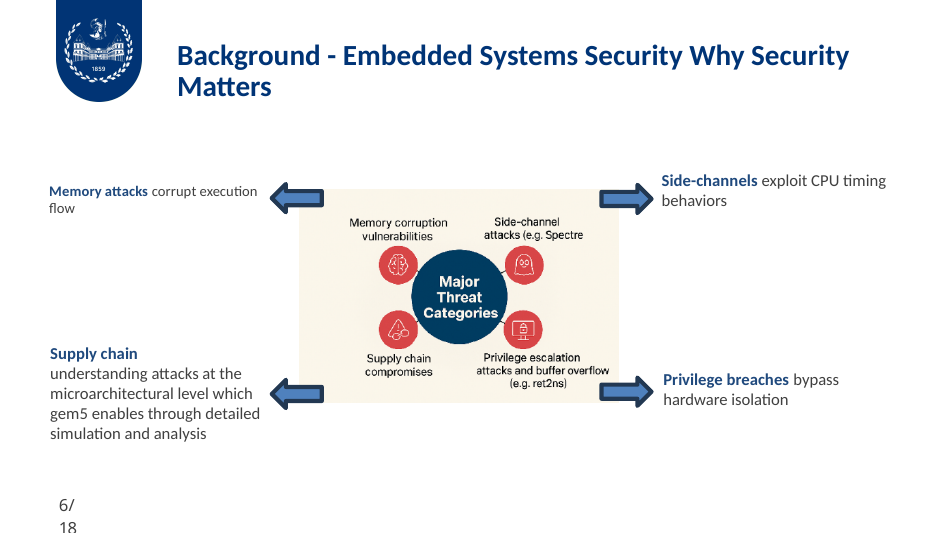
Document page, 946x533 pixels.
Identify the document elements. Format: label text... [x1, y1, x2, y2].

picture [298, 189, 619, 403]
text_box [269, 182, 296, 215]
text_box Memory attacks corrupt execution flow [49, 163, 280, 217]
text_box Side-channels exploit CPU timing behaviors [646, 162, 907, 218]
text_box Supply chain understanding attacks at the microarchitectural level which gem5 enables through detailed simulation and analysis [35, 335, 289, 451]
text_box [269, 377, 293, 411]
text_box [621, 182, 654, 216]
text_box [624, 375, 654, 408]
text_box Privilege breaches bypass hardware isolation [648, 361, 905, 416]
slide_number 6/18 [52, 494, 92, 515]
title Background - Embedded Systems Security Why Security Matters [175, 40, 861, 103]
picture [56, 0, 142, 102]
